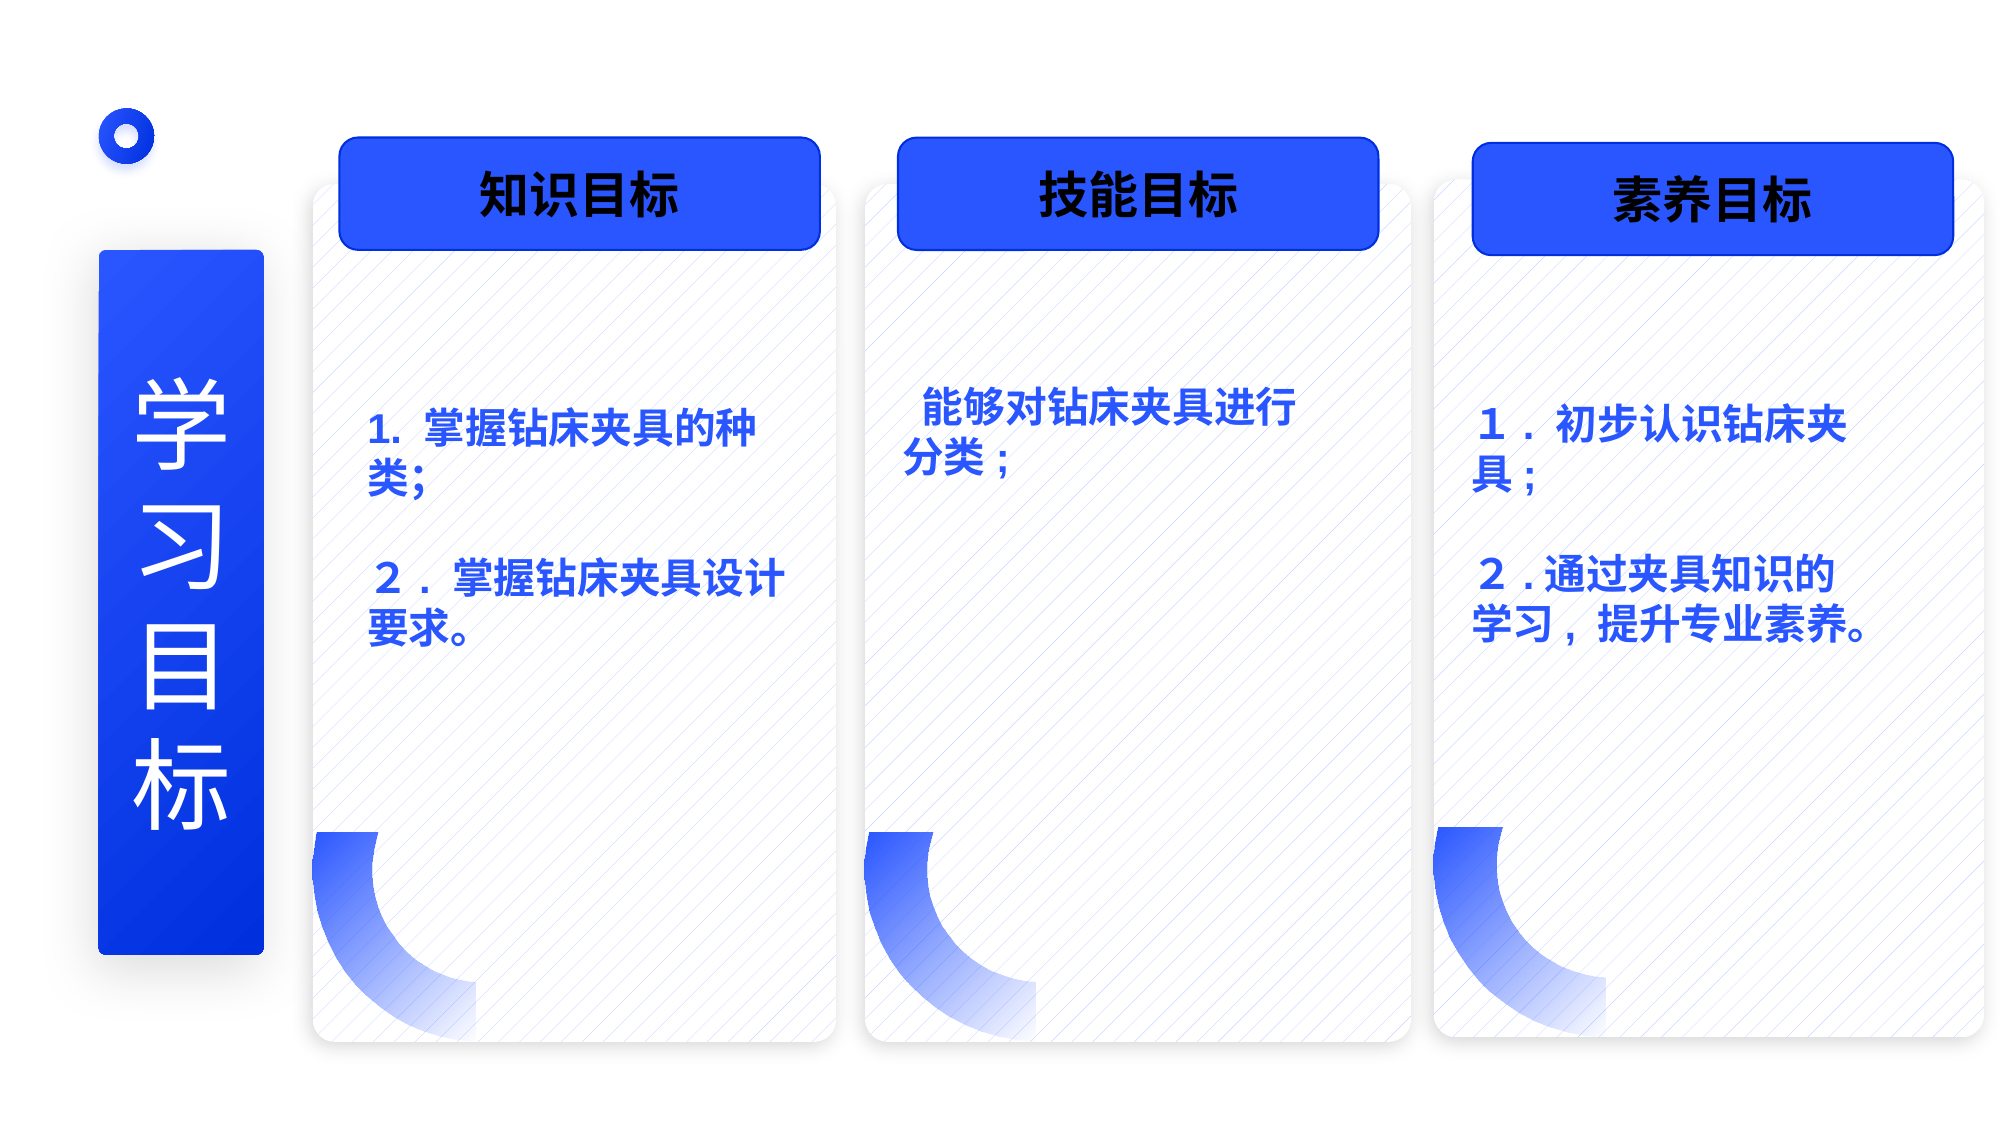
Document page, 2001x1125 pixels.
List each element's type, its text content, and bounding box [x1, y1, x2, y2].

text_box 学 习 目 标 [97, 248, 265, 956]
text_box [865, 183, 1412, 1043]
text_box 素养目标 [1471, 141, 1955, 179]
text_box [97, 107, 156, 165]
text_box 知识目标 [338, 136, 821, 183]
text_box 技能目标 [896, 136, 1380, 183]
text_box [1433, 179, 1984, 1038]
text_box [312, 183, 836, 1043]
